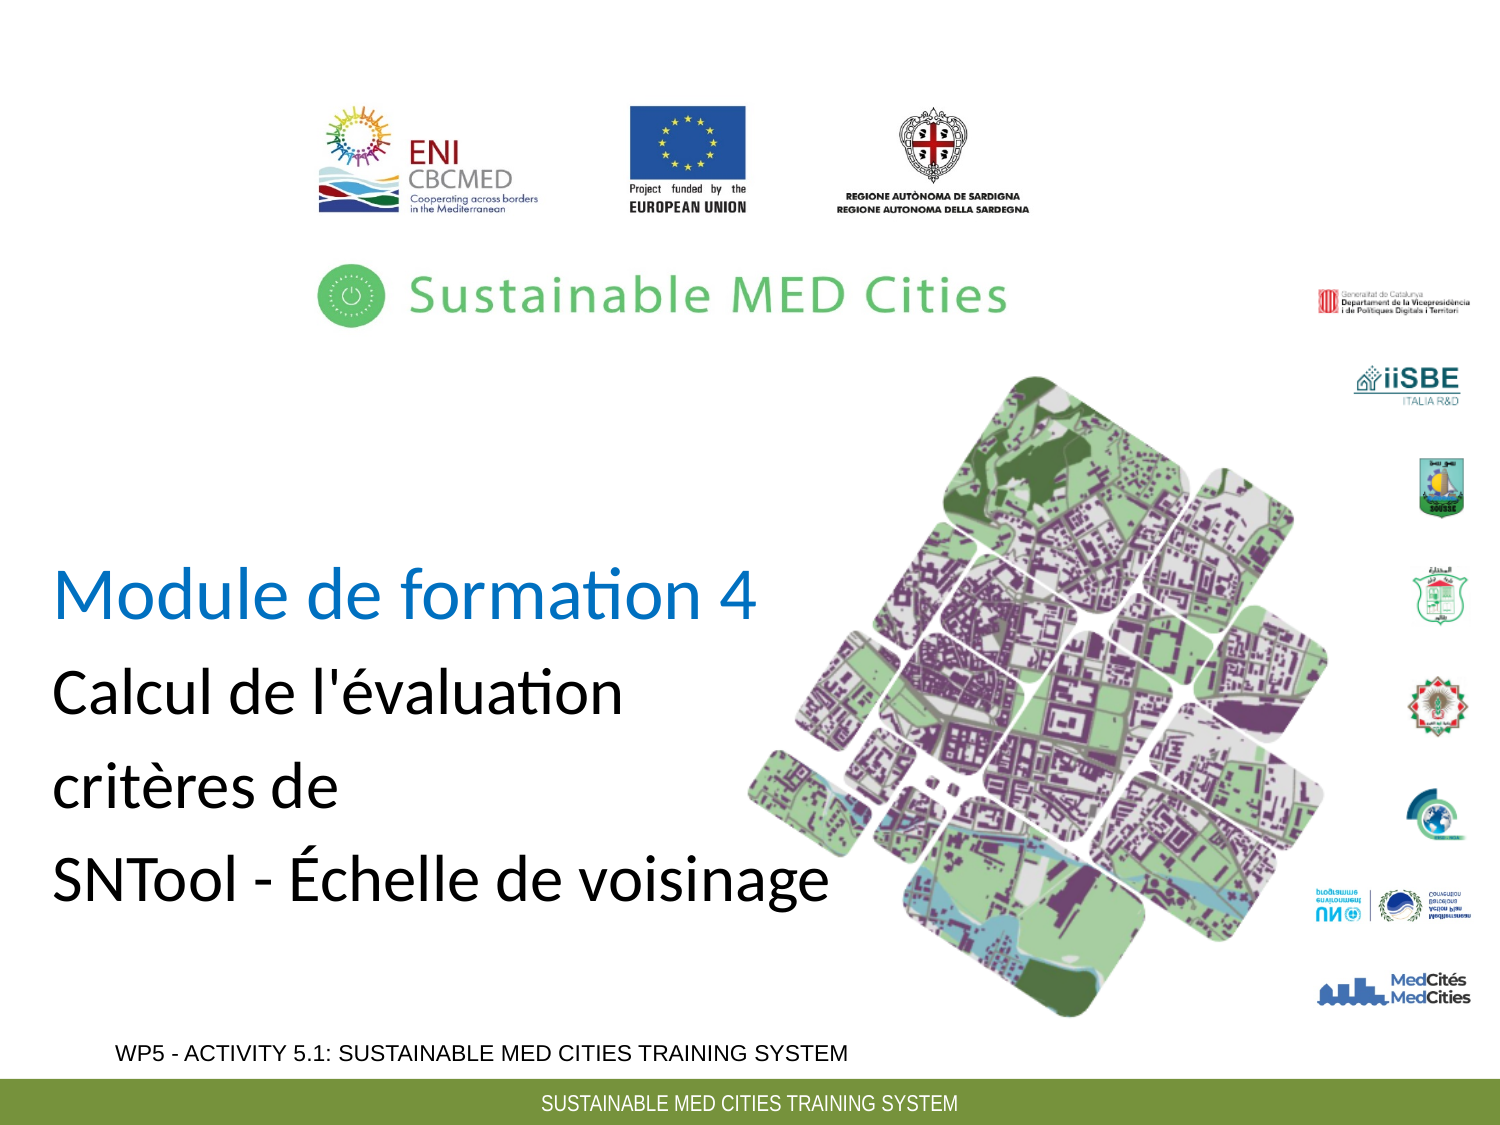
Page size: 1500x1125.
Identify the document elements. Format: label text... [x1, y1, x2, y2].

subtitle Module de formation 4 Calcul de l'évaluation critères de SNTool - Échelle de voisinage [37, 537, 1107, 951]
picture [1414, 455, 1474, 523]
picture [284, 84, 1486, 1078]
picture [1346, 363, 1474, 411]
picture [1396, 786, 1474, 847]
picture [1313, 279, 1474, 321]
picture [1313, 885, 1474, 924]
picture [1313, 970, 1474, 1008]
